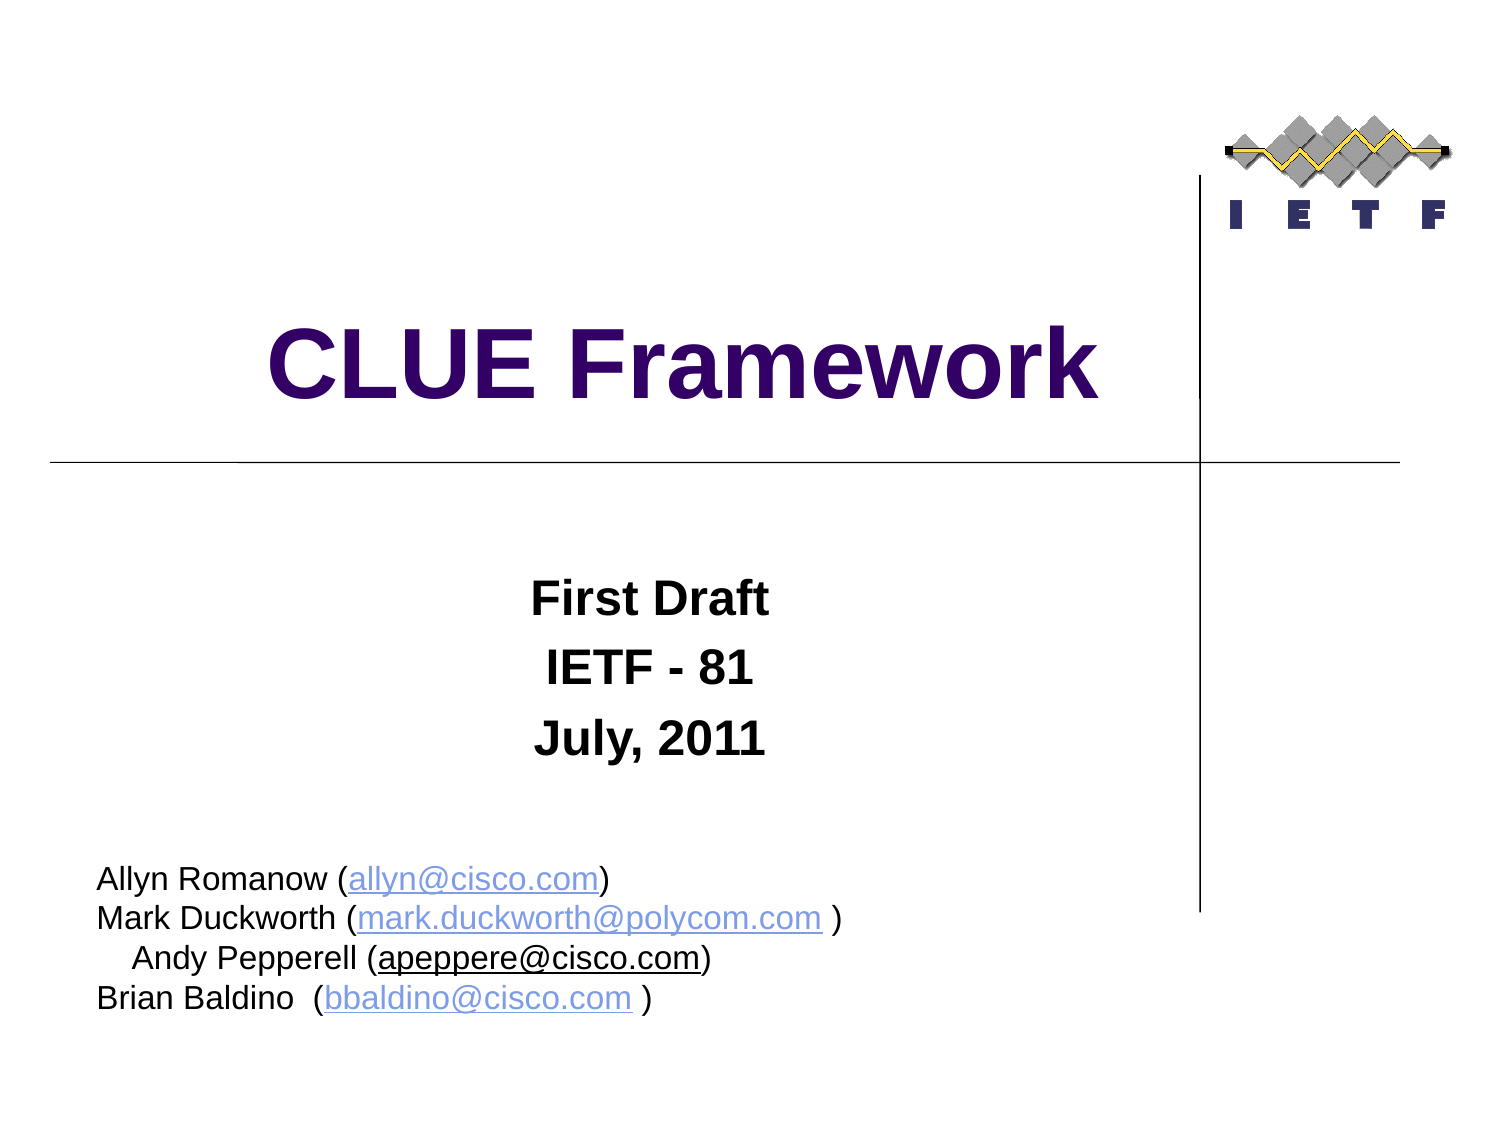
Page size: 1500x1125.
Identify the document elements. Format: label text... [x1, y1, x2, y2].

picture [1212, 99, 1463, 243]
text_box Allyn Romanow (allyn@cisco.com) Mark Duckworth (mark.duckworth@polycom.com ) Andy Pepperell (apeppere@cisco.com) Brian Baldino (bbaldino@cisco.com ) [81, 849, 1369, 1024]
title CLUE Framework [51, 76, 1165, 427]
subtitle First Draft IETF - 81 July, 2011 [137, 487, 1163, 876]
